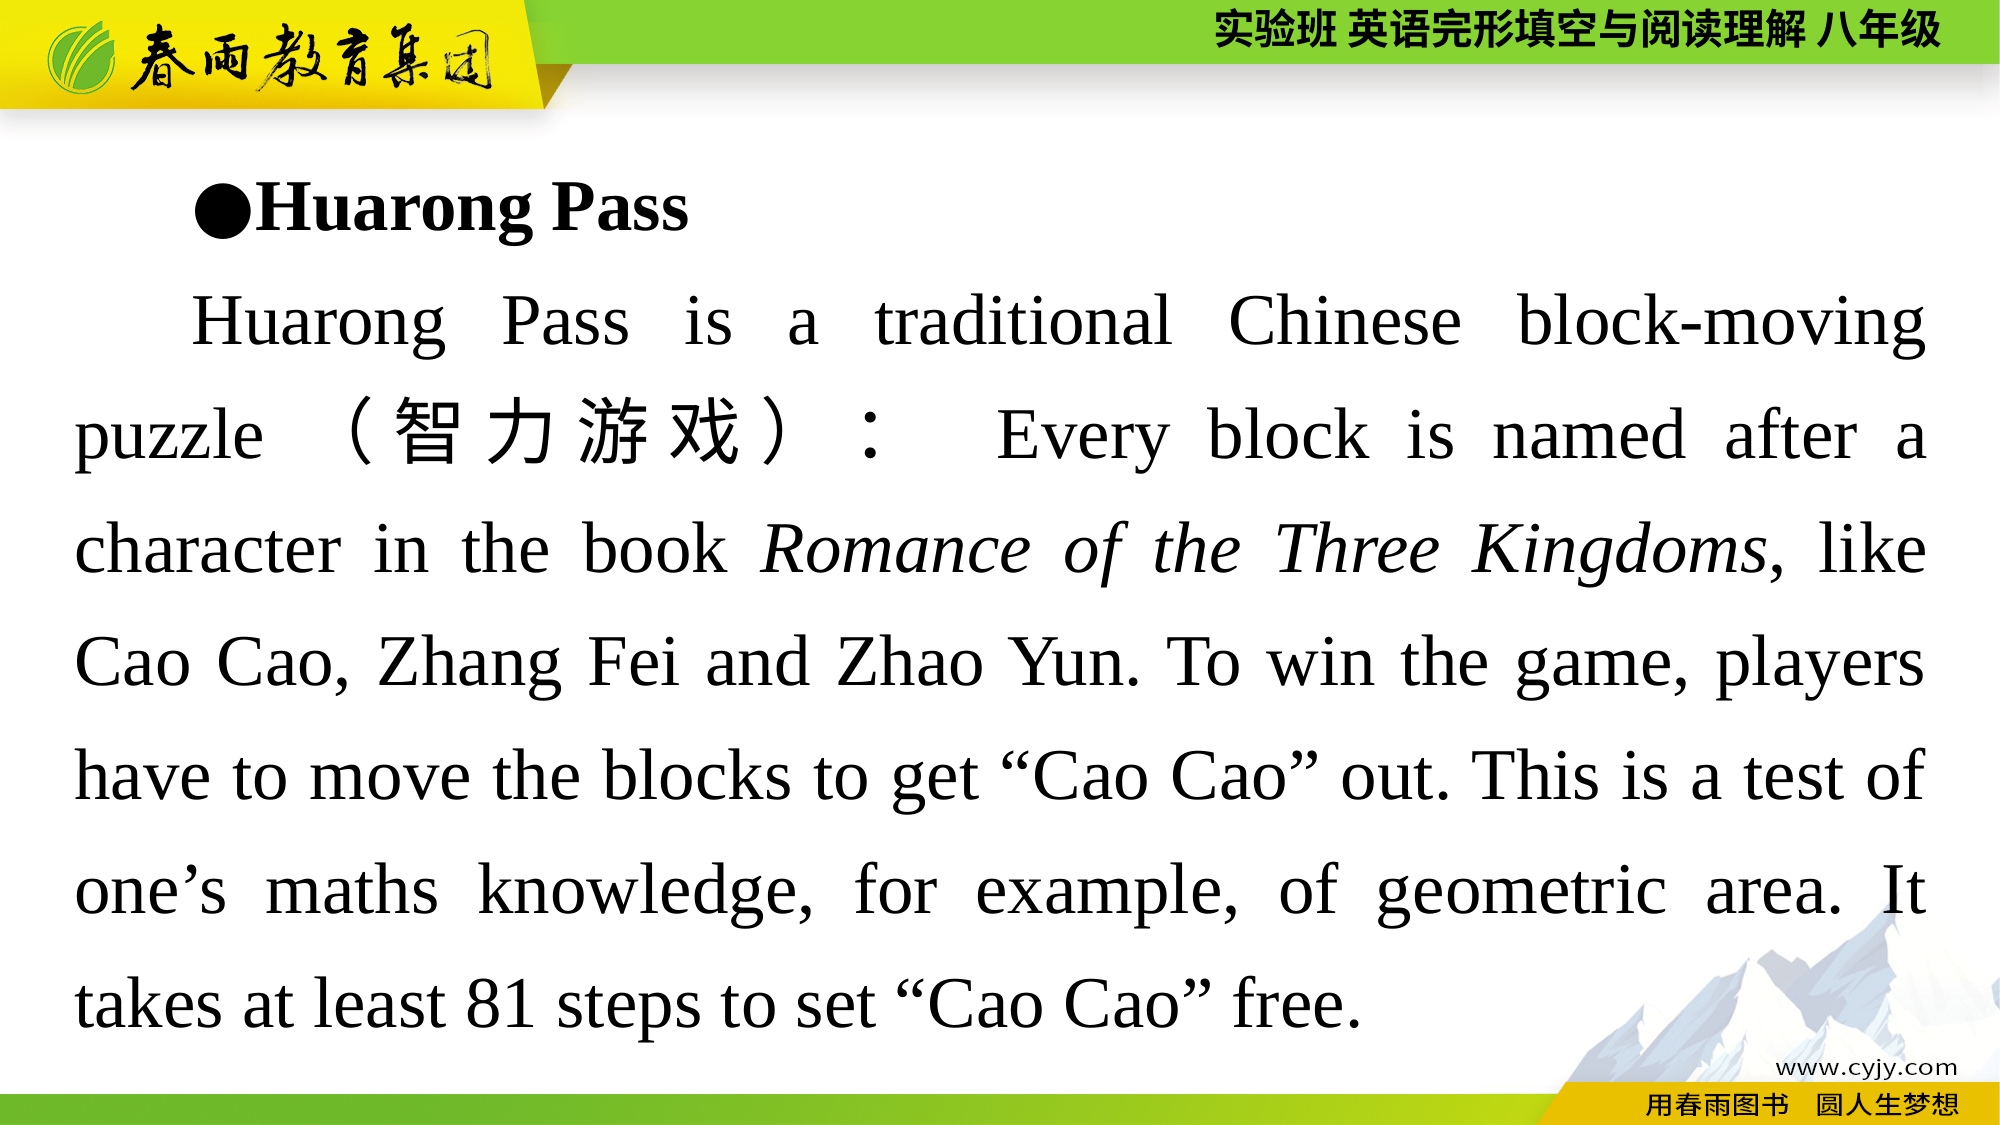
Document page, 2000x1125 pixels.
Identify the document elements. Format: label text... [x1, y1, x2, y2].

list ●Huarong Pass Huarong Pass is a traditional Chinese block-moving puzzle（智力游戏）： Every block is named after a character in the book Romance of the Three Kingdoms, like Cao Cao, Zhang Fei and Zhao Yun. To win the game, players have to move the blocks to get “Cao Cao” out. This is a test of one’s maths knowledge, for example, of geometric area. It takes at least 81 steps to set “Cao Cao” free. [59, 124, 1944, 1047]
picture [0, 0, 2000, 1125]
